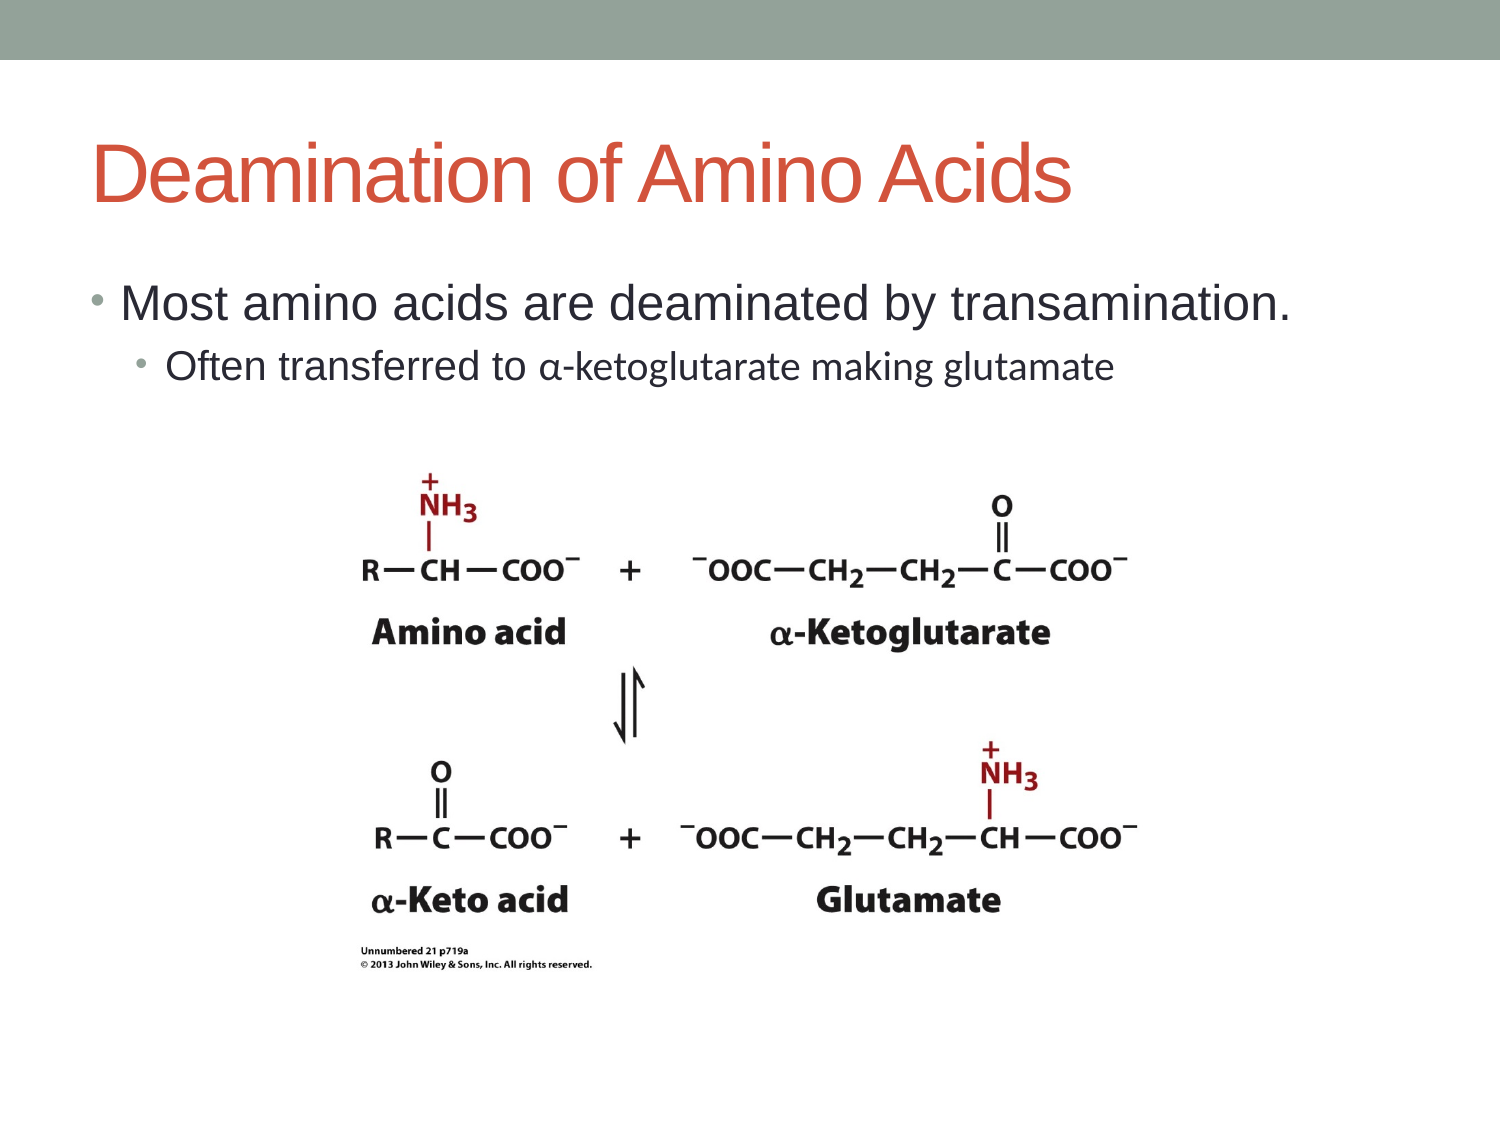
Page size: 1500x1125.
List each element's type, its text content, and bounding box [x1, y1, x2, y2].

title Deamination of Amino Acids [75, 87, 1425, 250]
picture [356, 462, 1144, 972]
list Most amino acids are deaminated by transamination. Often transferred to α-ketoglutarate making glutamate [75, 262, 1425, 1063]
